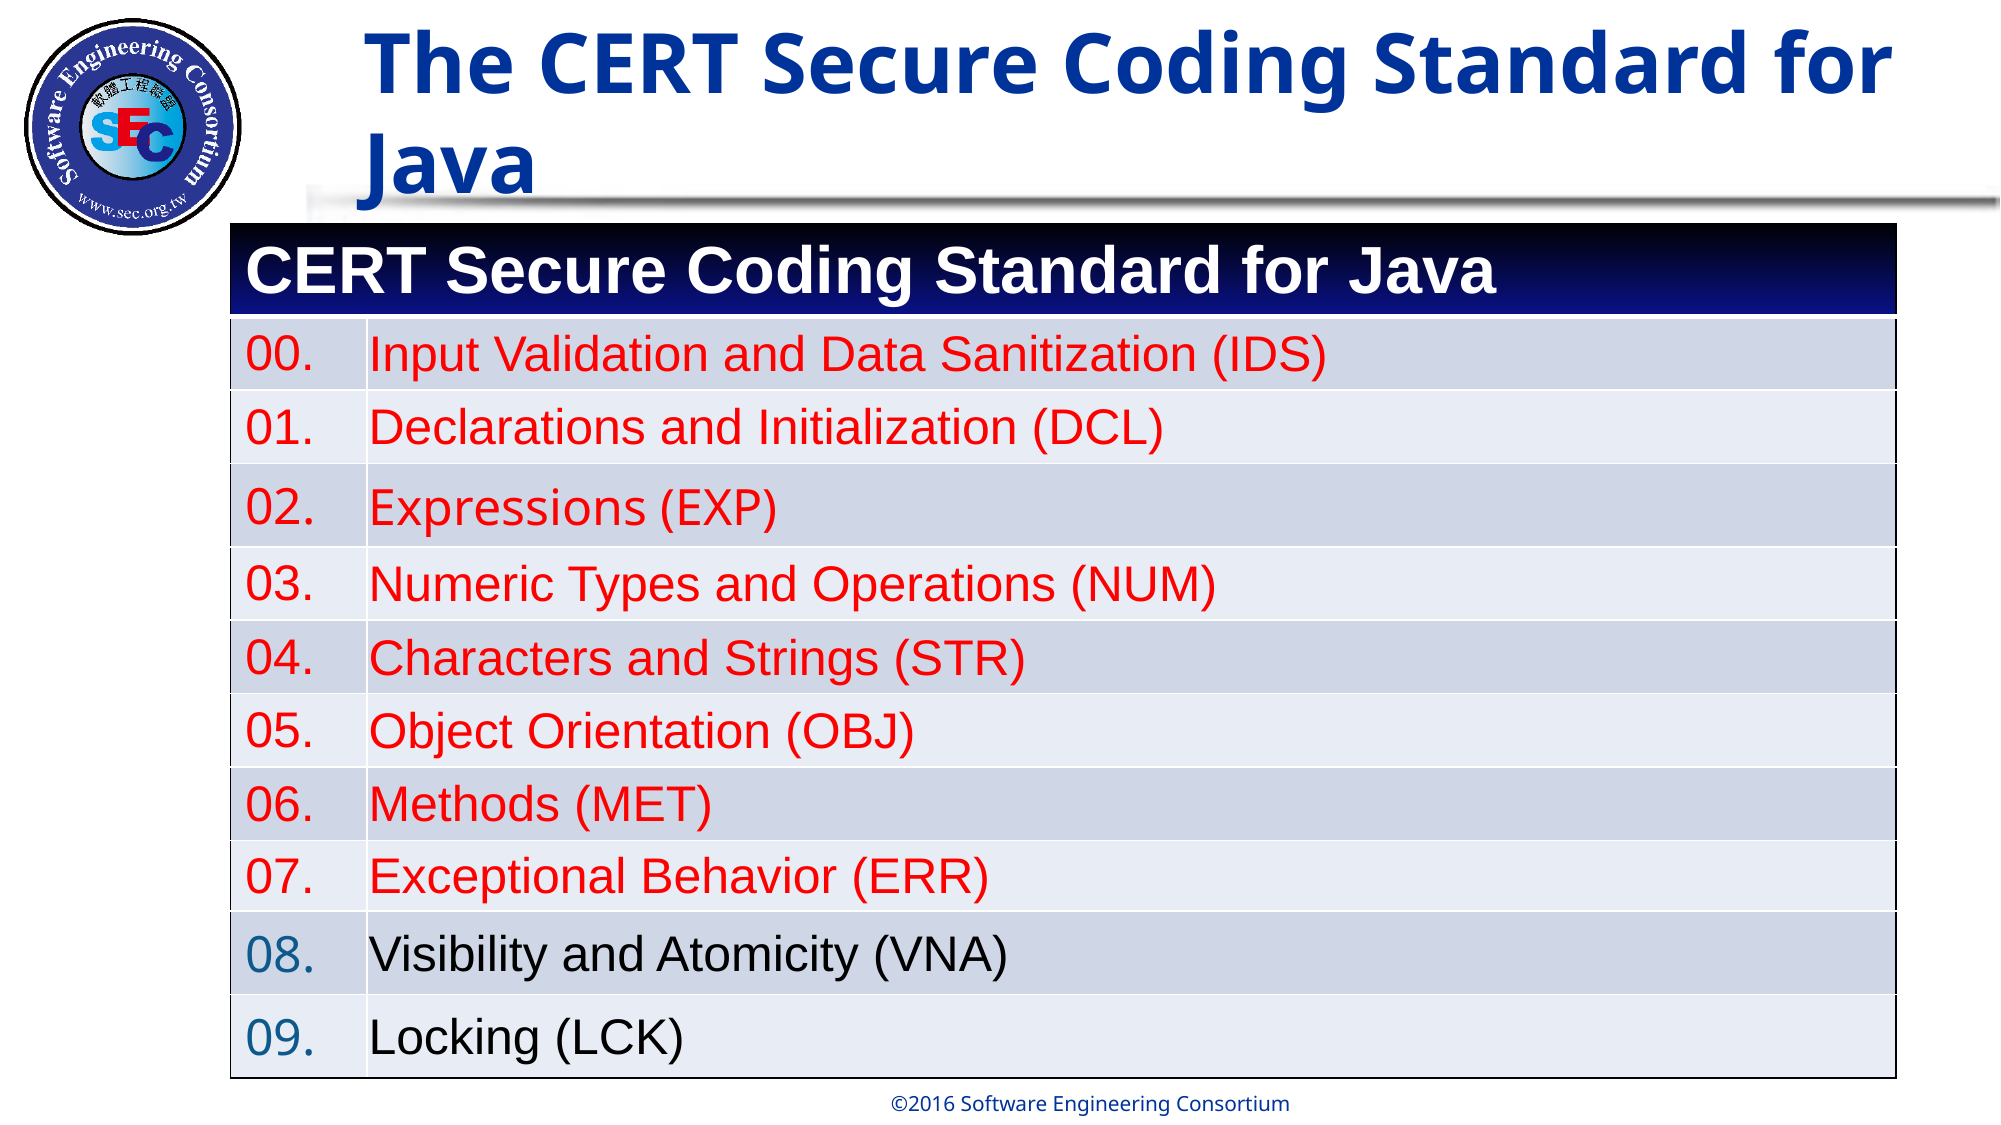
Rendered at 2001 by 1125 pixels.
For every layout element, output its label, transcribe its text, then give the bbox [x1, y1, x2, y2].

table_cell 03. [231, 548, 366, 619]
picture [0, 0, 265, 259]
table_cell 09. [231, 995, 366, 1077]
table_cell 00. [231, 319, 366, 389]
table_cell 01. [231, 391, 366, 463]
table_cell Input Validation and Data Sanitization (IDS) [368, 319, 1895, 389]
table_cell Visibility and Atomicity (VNA) [368, 912, 1895, 994]
table_cell Characters and Strings (STR) [368, 621, 1895, 693]
table_cell 04. [231, 621, 366, 693]
table_cell Methods (MET) [368, 768, 1895, 840]
table_cell Object Orientation (OBJ) [368, 694, 1895, 766]
table_cell Expressions (EXP) [368, 464, 1895, 546]
table_cell 02. [231, 464, 366, 546]
title The CERT Secure Coding Standard for Java [348, 42, 2000, 179]
table_cell Declarations and Initialization (DCL) [368, 391, 1895, 463]
table_cell 07. [231, 841, 366, 910]
picture [306, 184, 2000, 223]
table_cell 08. [231, 912, 366, 994]
table_cell 06. [231, 768, 366, 840]
table_cell Exceptional Behavior (ERR) [368, 841, 1895, 910]
table_cell Numeric Types and Operations (NUM) [368, 548, 1895, 619]
table_cell 05. [231, 694, 366, 766]
table_header CERT Secure Coding Standard for Java [231, 225, 1895, 314]
slide_number ‹#› [1481, 1019, 1898, 1094]
table_cell Locking (LCK) [368, 995, 1895, 1077]
